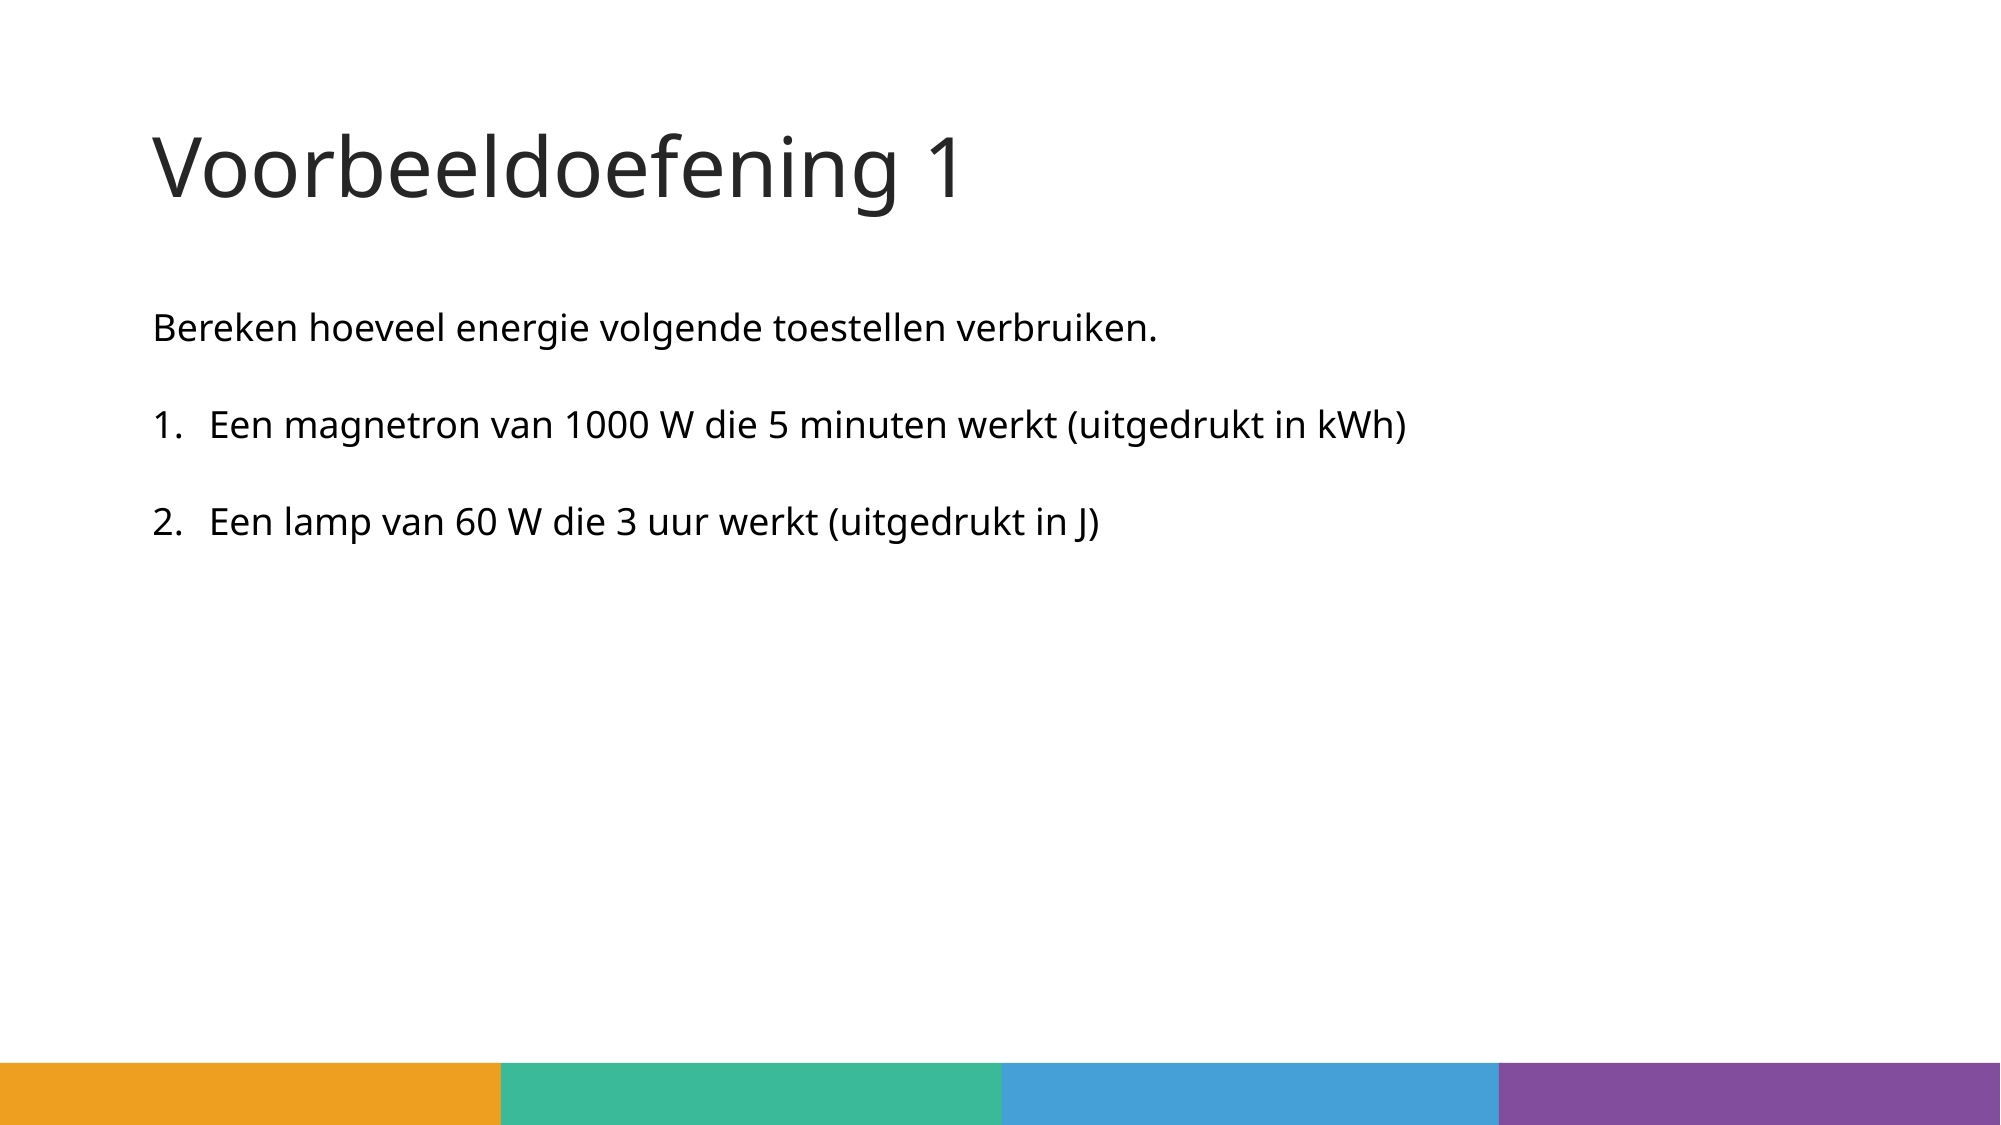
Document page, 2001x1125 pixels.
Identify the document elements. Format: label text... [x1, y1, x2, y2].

title Voorbeeldoefening 1 [137, 91, 1275, 250]
list Bereken hoeveel energie volgende toestellen verbruiken. Een magnetron van 1000 W die 5 minuten werkt (uitgedrukt in kWh) Een lamp van 60 W die 3 uur werkt (uitgedrukt in J) [137, 274, 1885, 958]
